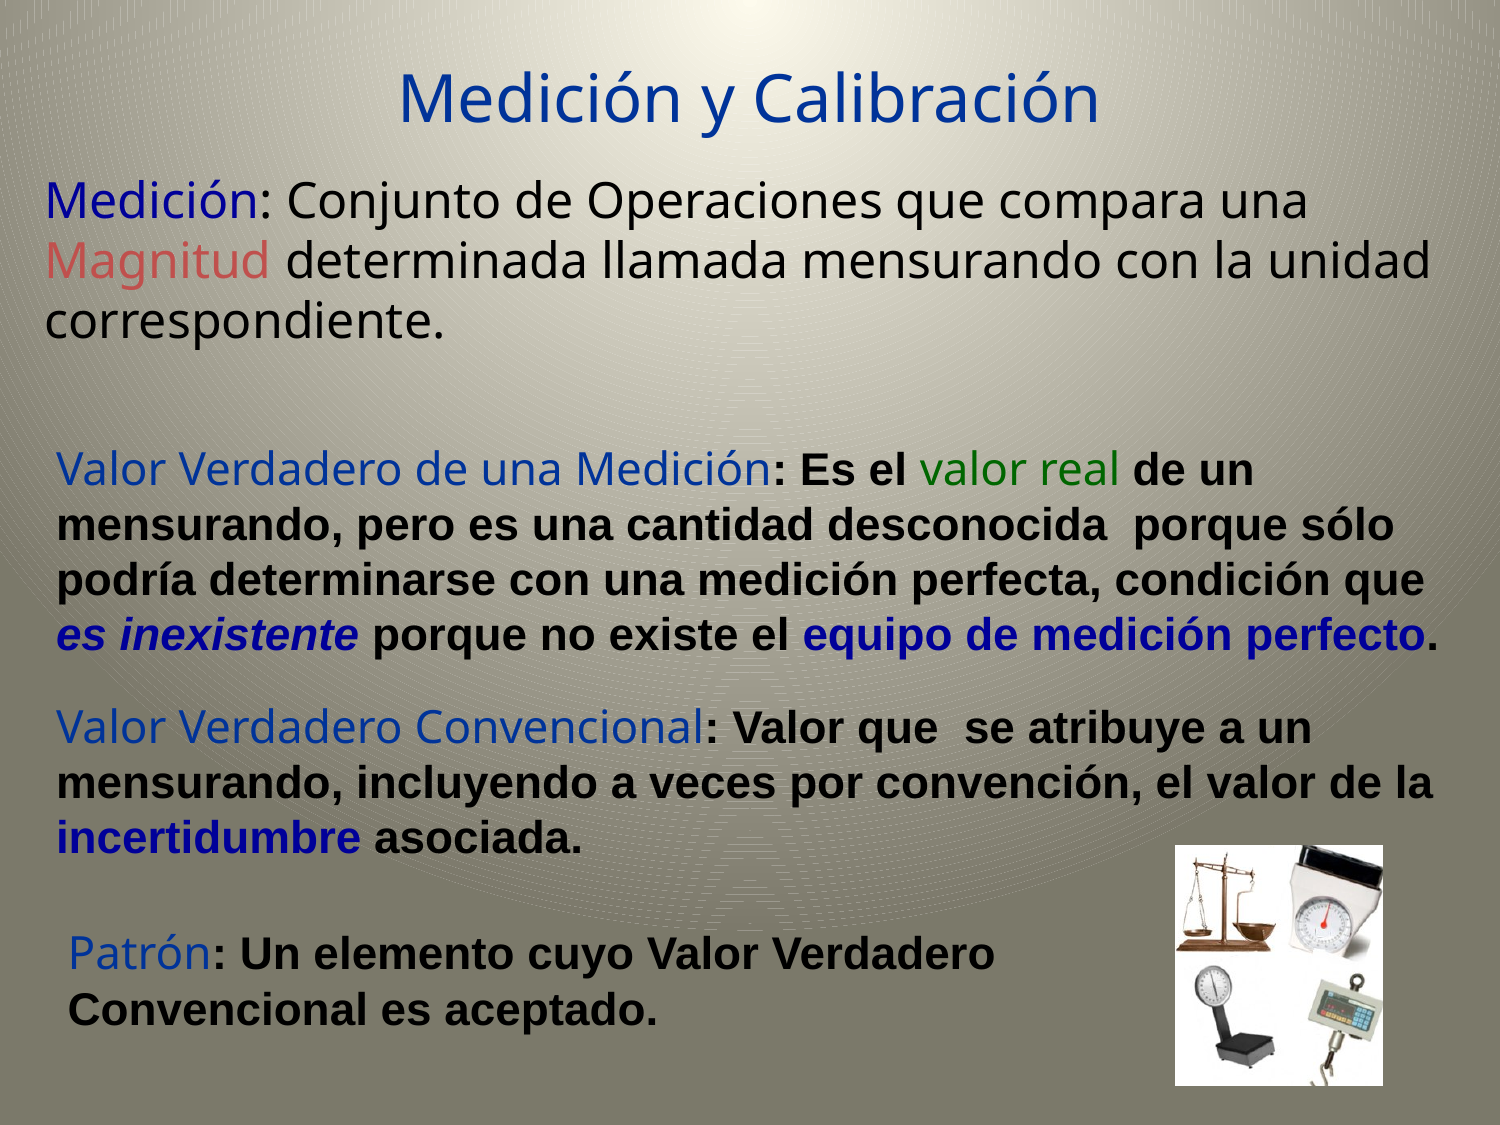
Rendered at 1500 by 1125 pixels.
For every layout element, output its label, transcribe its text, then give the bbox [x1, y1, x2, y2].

text_box Medición: Conjunto de Operaciones que compara una Magnitud determinada llamada mensurando con la unidad correspondiente. [29, 160, 1471, 374]
text_box Medición y Calibración [29, 30, 1471, 160]
text_box Patrón: Un elemento cuyo Valor Verdadero Convencional es aceptado. [53, 916, 1058, 1042]
picture [1174, 845, 1384, 1086]
text_box Valor Verdadero de una Medición: Es el valor real de un mensurando, pero es una cantidad desconocida porque sólo podría determinarse con una medición perfecta, condición que es inexistente porque no existe el equipo de medición perfecto. Valor Verdadero Convencional: Valor que se atribuye a un mensurando, incluyendo a veces por convención, el valor de la incertidumbre asociada. [41, 432, 1459, 871]
